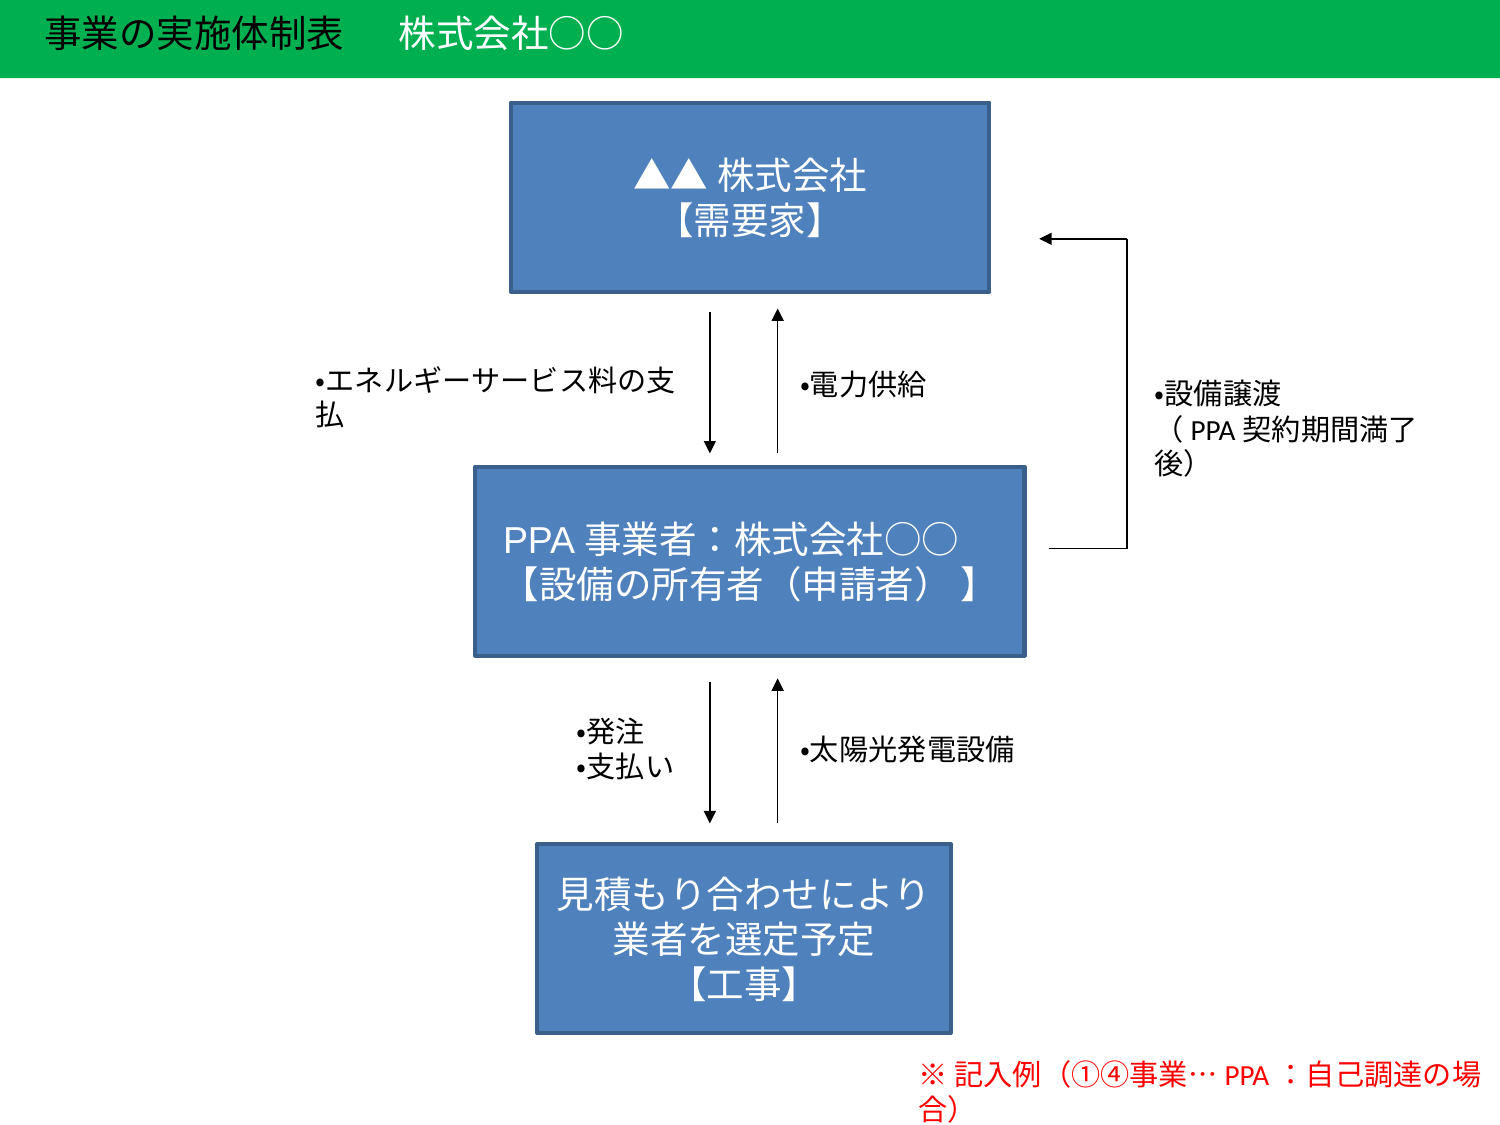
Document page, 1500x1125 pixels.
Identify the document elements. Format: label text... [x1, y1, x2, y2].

text_box ・エネルギーサービス料の支払 [301, 354, 705, 440]
text_box ▲▲株式会社 【需要家】 [509, 101, 991, 294]
text_box ・発注 ・支払い [561, 706, 701, 791]
text_box ・電力供給 [785, 358, 1033, 409]
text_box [1039, 238, 1128, 549]
text_box 株式会社○○ [408, 2, 1424, 63]
text_box ・エネルギーサービス料の支払 [715, 354, 719, 440]
text_box ・設備譲渡 （PPA契約期間満了後） [1139, 368, 1460, 489]
text_box ・太陽光発電設備 [785, 724, 1065, 774]
text_box PPA事業者：株式会社○○ 【設備の所有者（申請者） 】 [473, 465, 1027, 658]
text_box 見積もり合わせにより 業者を選定予定 【工事】 [535, 842, 953, 1035]
text_box ※記入例（①④事業…PPA：自己調達の場合） [903, 1048, 1500, 1125]
text_box 事業の実施体制表 [29, 2, 408, 63]
